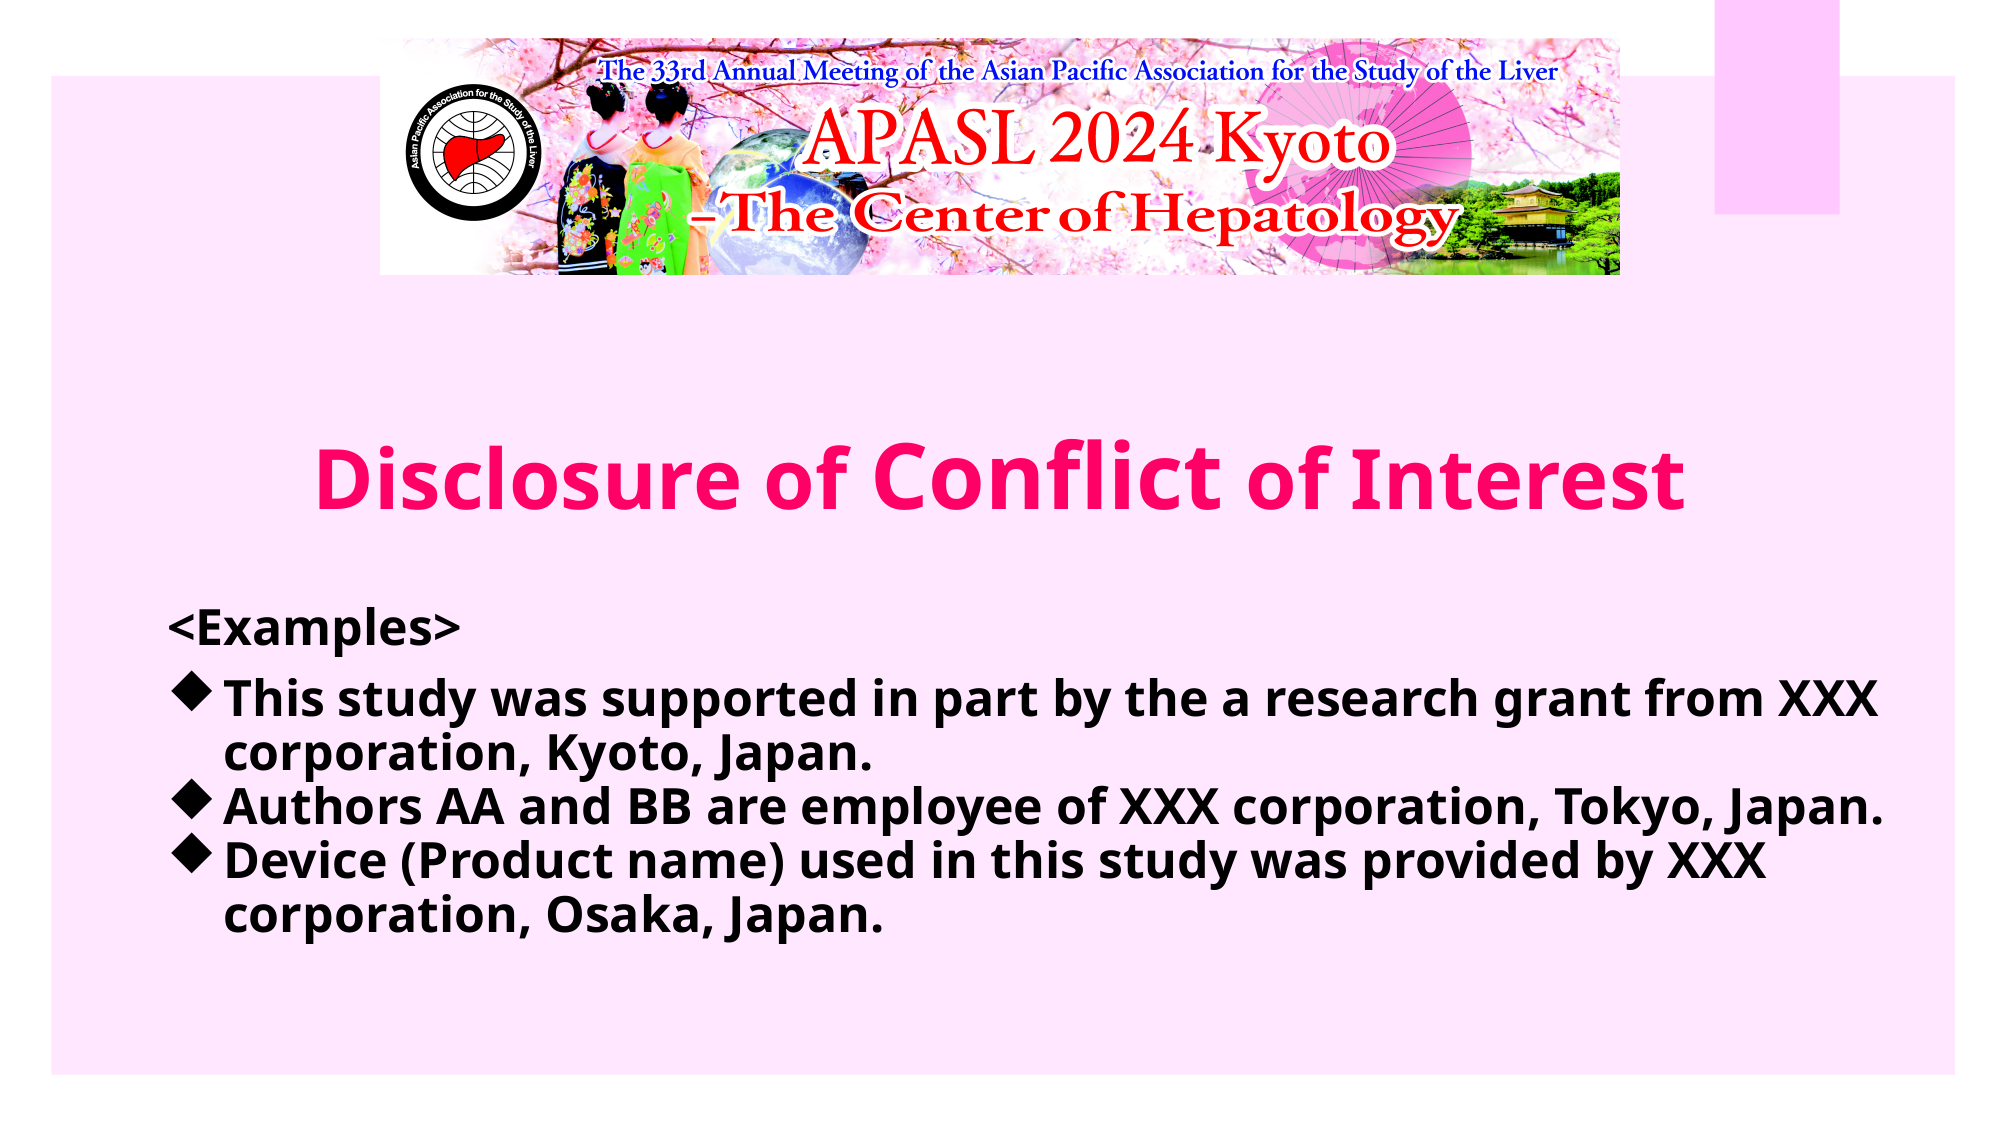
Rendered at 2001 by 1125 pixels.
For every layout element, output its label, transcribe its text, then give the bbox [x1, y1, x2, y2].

text_box This study was supported in part by the a research grant from XXX corporation, Kyoto, Japan. Authors AA and BB are employee of XXX corporation, Tokyo, Japan. Device (Product name) used in this study was provided by XXX corporation, Osaka, Japan. [152, 644, 1905, 1005]
text_box [50, 75, 1956, 1076]
picture [379, 38, 1620, 275]
text_box <Examples> [152, 584, 1864, 644]
text_box Disclosure of Conflict of Interest [249, 410, 1750, 536]
text_box [1714, 0, 1841, 215]
